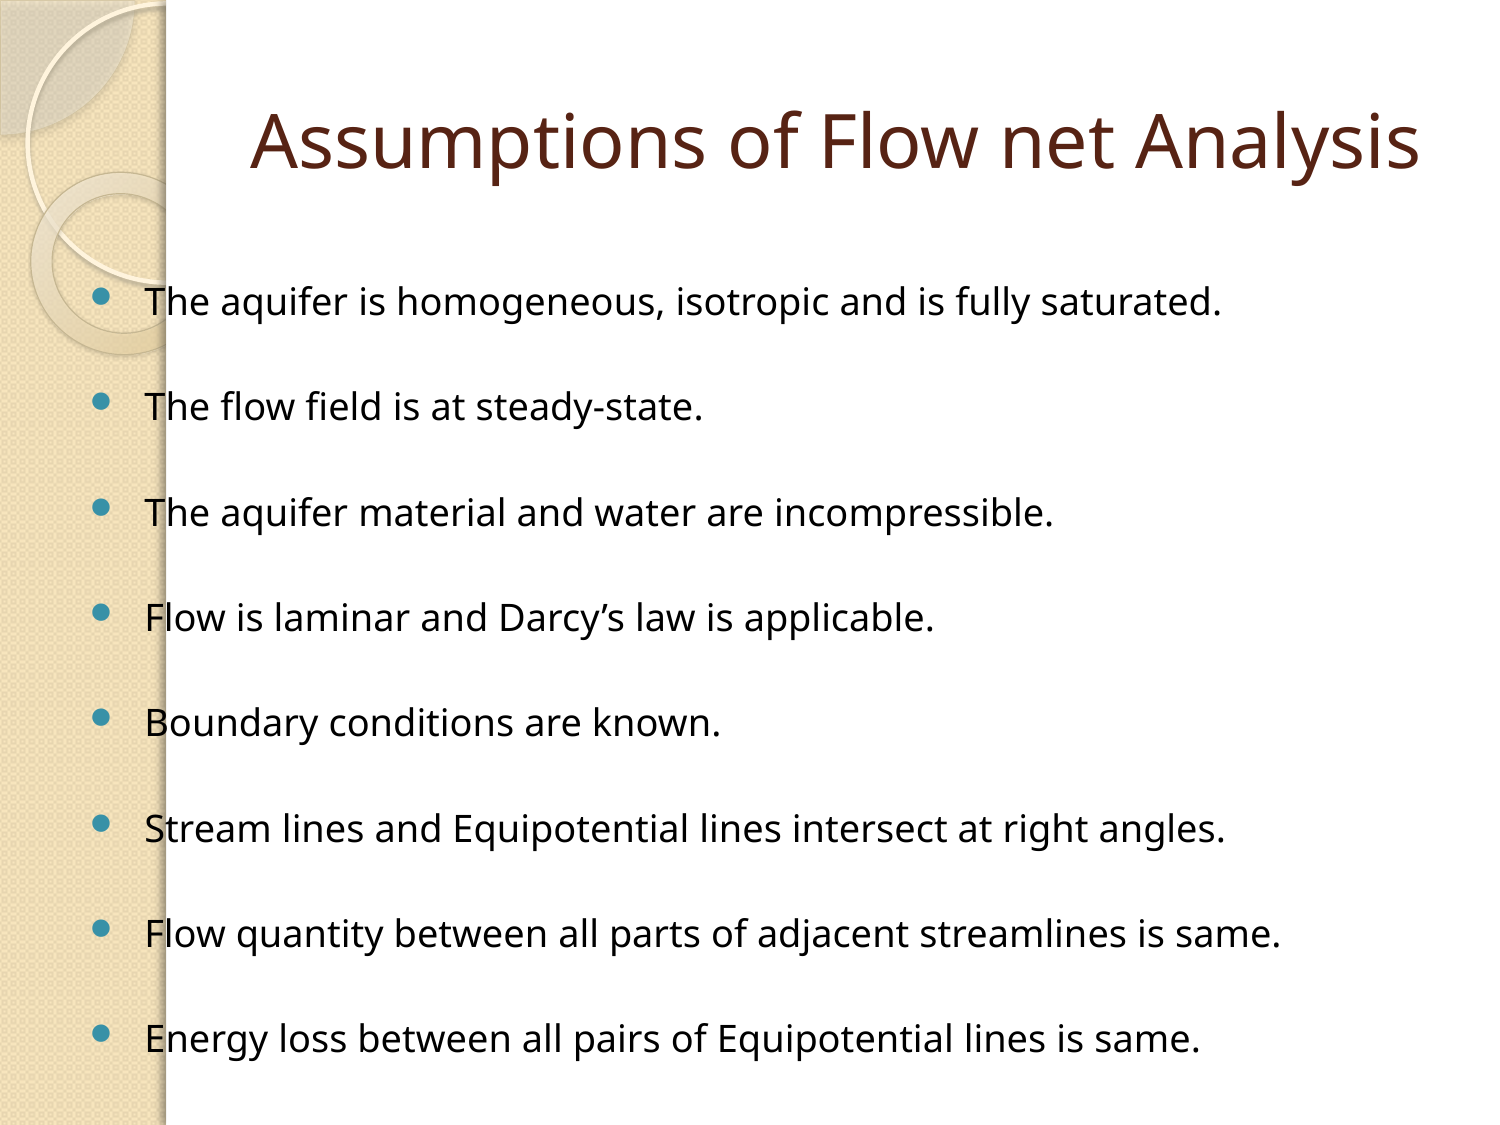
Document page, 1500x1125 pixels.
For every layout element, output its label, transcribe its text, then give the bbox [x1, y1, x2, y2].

list The aquifer is homogeneous, isotropic and is fully saturated. The flow field is at steady-state. The aquifer material and water are incompressible. Flow is laminar and Darcy’s law is applicable. Boundary conditions are known. Stream lines and Equipotential lines intersect at right angles. Flow quantity between all parts of adjacent streamlines is same. Energy loss between all pairs of Equipotential lines is same. [75, 270, 1425, 1075]
title Assumptions of Flow net Analysis [235, 45, 1466, 233]
